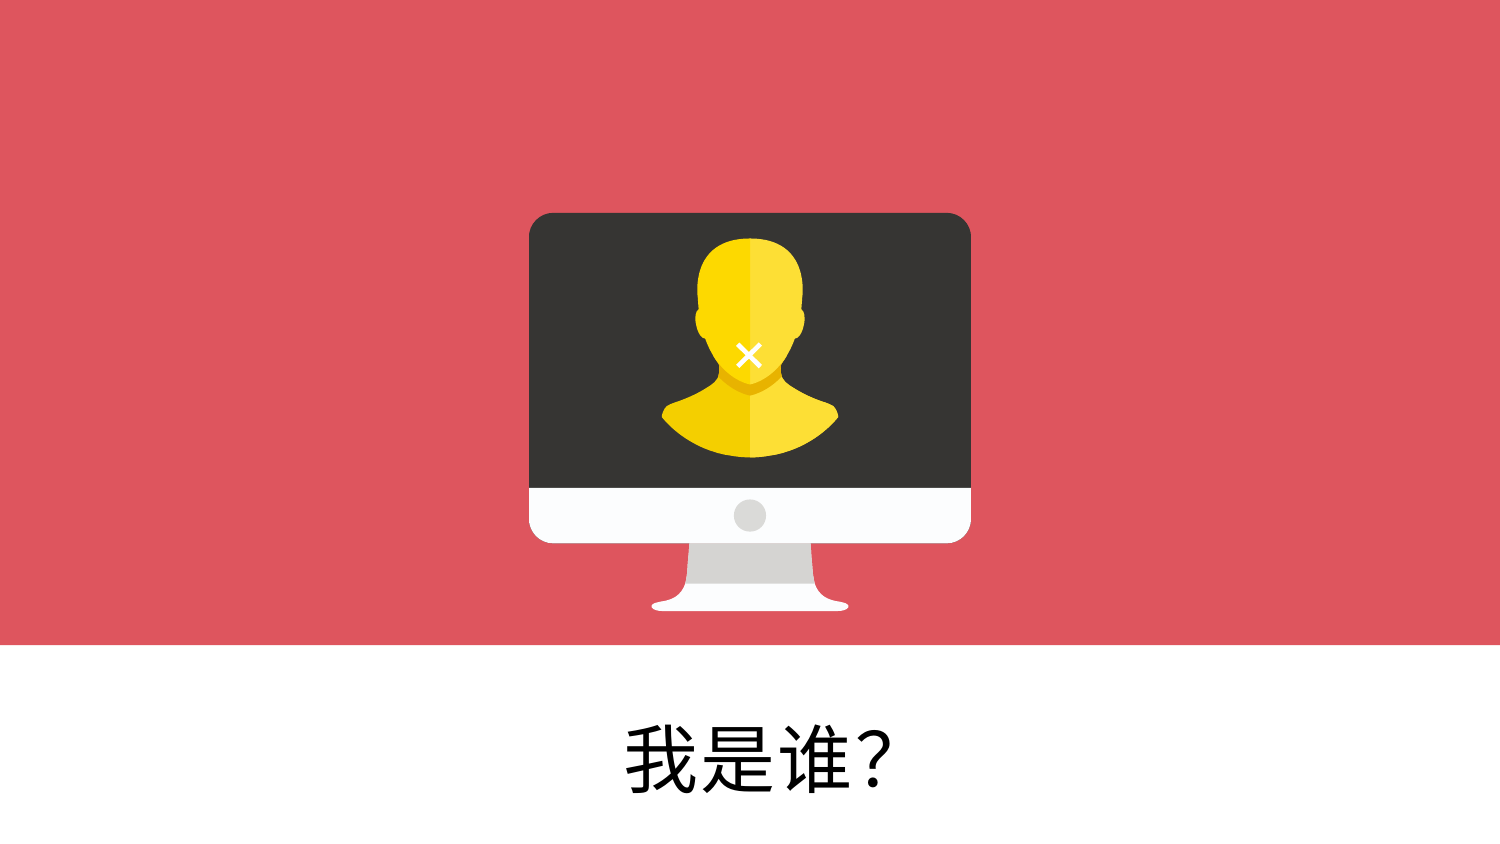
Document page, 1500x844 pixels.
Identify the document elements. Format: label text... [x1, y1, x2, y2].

picture [528, 212, 972, 612]
text_box 我是谁？ [574, 705, 980, 810]
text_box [737, 343, 761, 367]
text_box [0, 0, 1500, 647]
